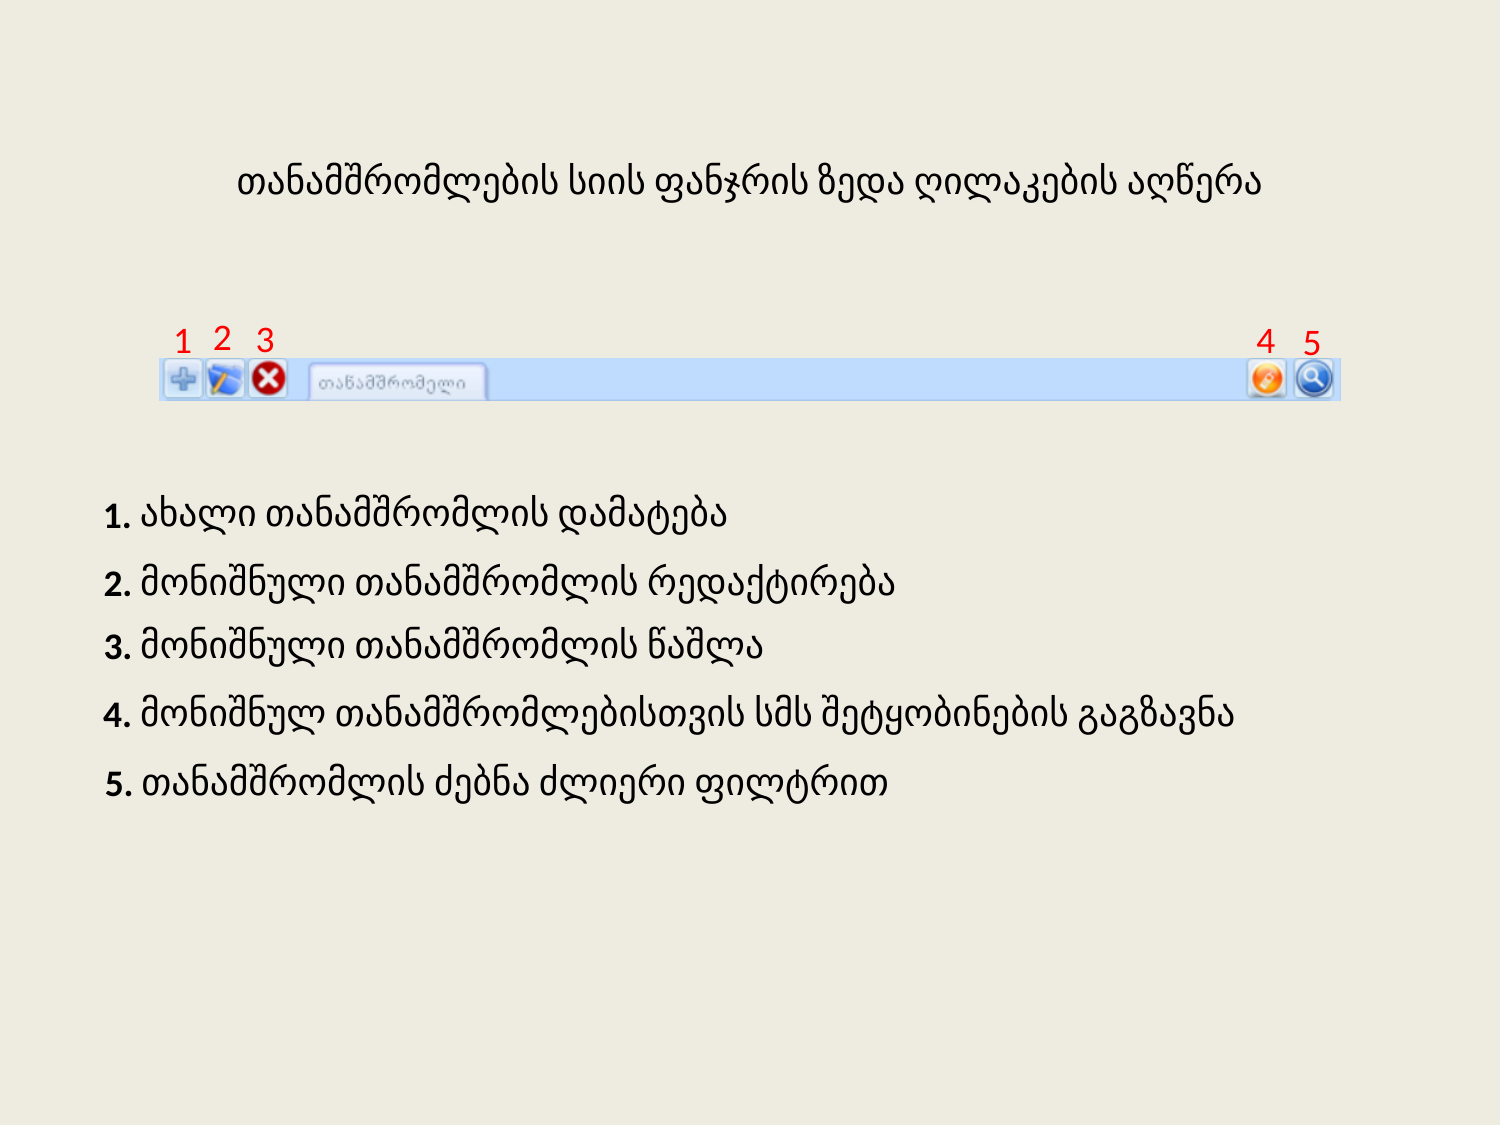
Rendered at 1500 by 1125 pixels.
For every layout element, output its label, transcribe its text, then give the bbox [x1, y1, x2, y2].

text_box მონიშნული თანამშრომლის რედაქტირება [125, 550, 1462, 611]
text_box მონიშნული თანამშრომლის წაშლა [125, 613, 1462, 674]
text_box 5 [1287, 310, 1337, 356]
text_box 4 [1241, 308, 1291, 356]
text_box თანამშრომლის ძებნა ძლიერი ფილტრით [126, 750, 1463, 811]
text_box 1. [88, 483, 155, 544]
text_box 4. [88, 683, 155, 743]
text_box 1 [158, 308, 198, 357]
text_box 3. [88, 615, 156, 675]
text_box თანამშრომლების სიის ფანჯრის ზედა ღილაკების აღწერა [37, 149, 1463, 210]
text_box 3 [240, 308, 290, 356]
text_box ახალი თანამშრომლის დამატება [124, 482, 1461, 542]
text_box 5. [89, 751, 157, 812]
text_box 2 [198, 305, 247, 356]
picture [159, 357, 1341, 401]
text_box მონიშნულ თანამშრომლებისთვის სმს შეტყობინების გაგზავნა [125, 681, 1462, 742]
text_box 2. [88, 551, 156, 612]
